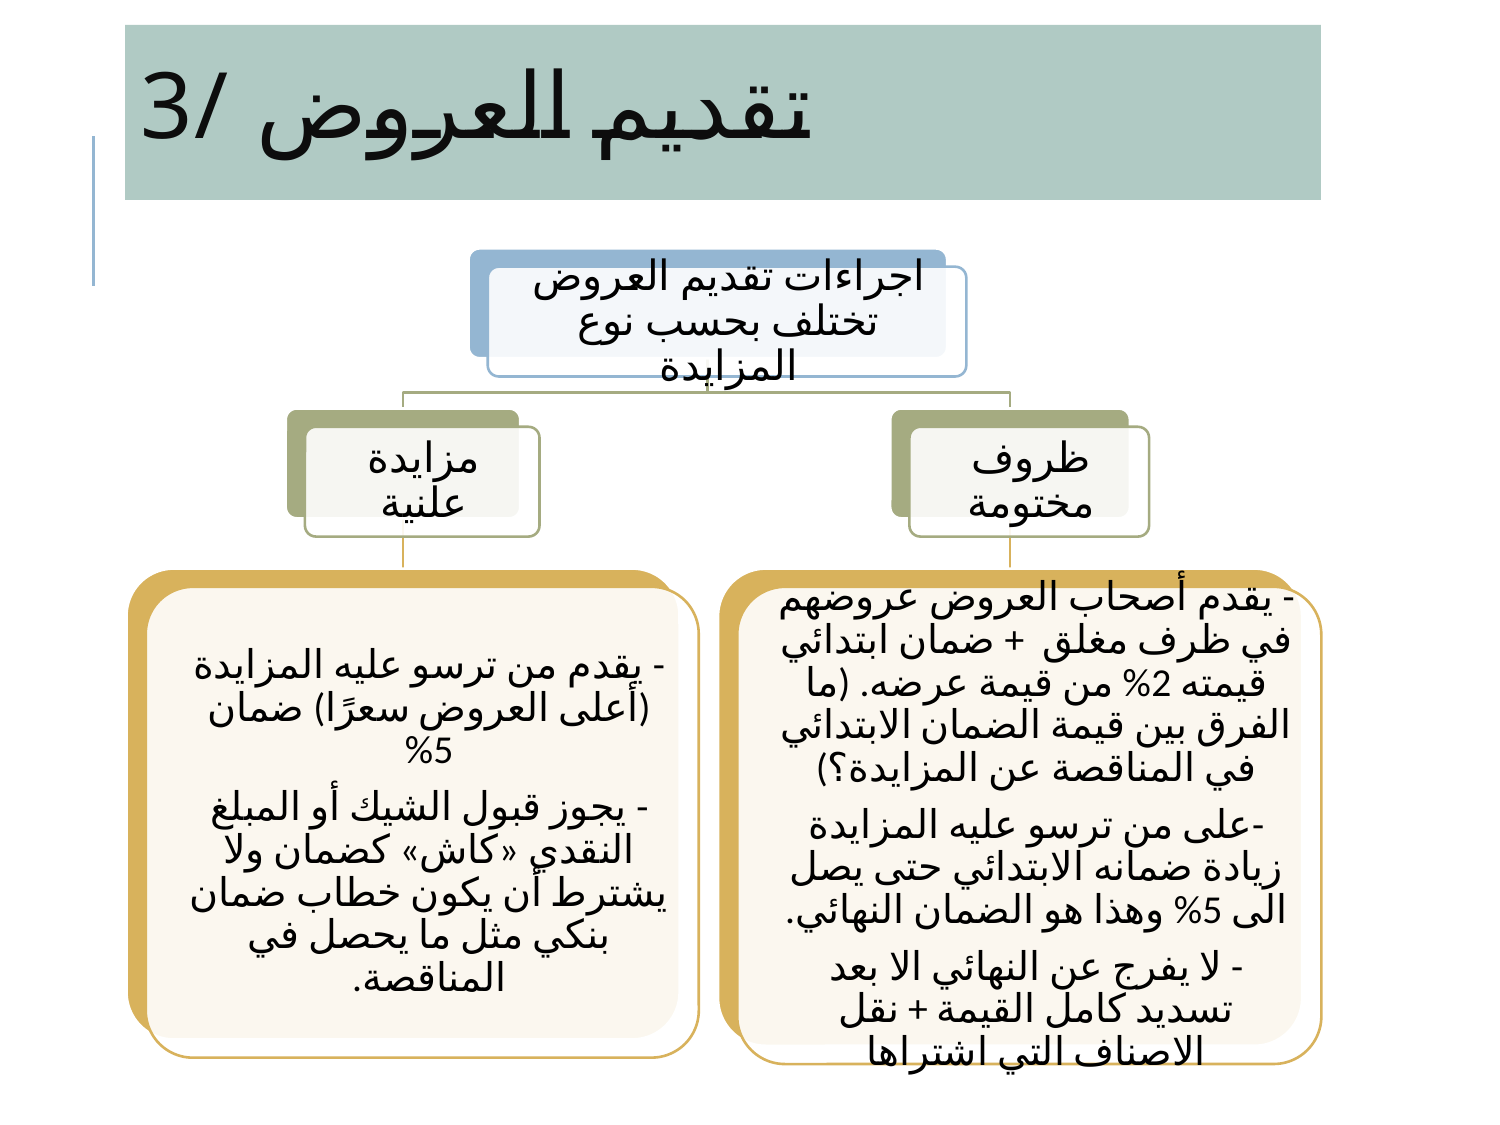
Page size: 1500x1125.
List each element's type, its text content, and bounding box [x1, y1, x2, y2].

title 3/ تقديم العروض [125, 24, 1321, 200]
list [125, 224, 1323, 1088]
